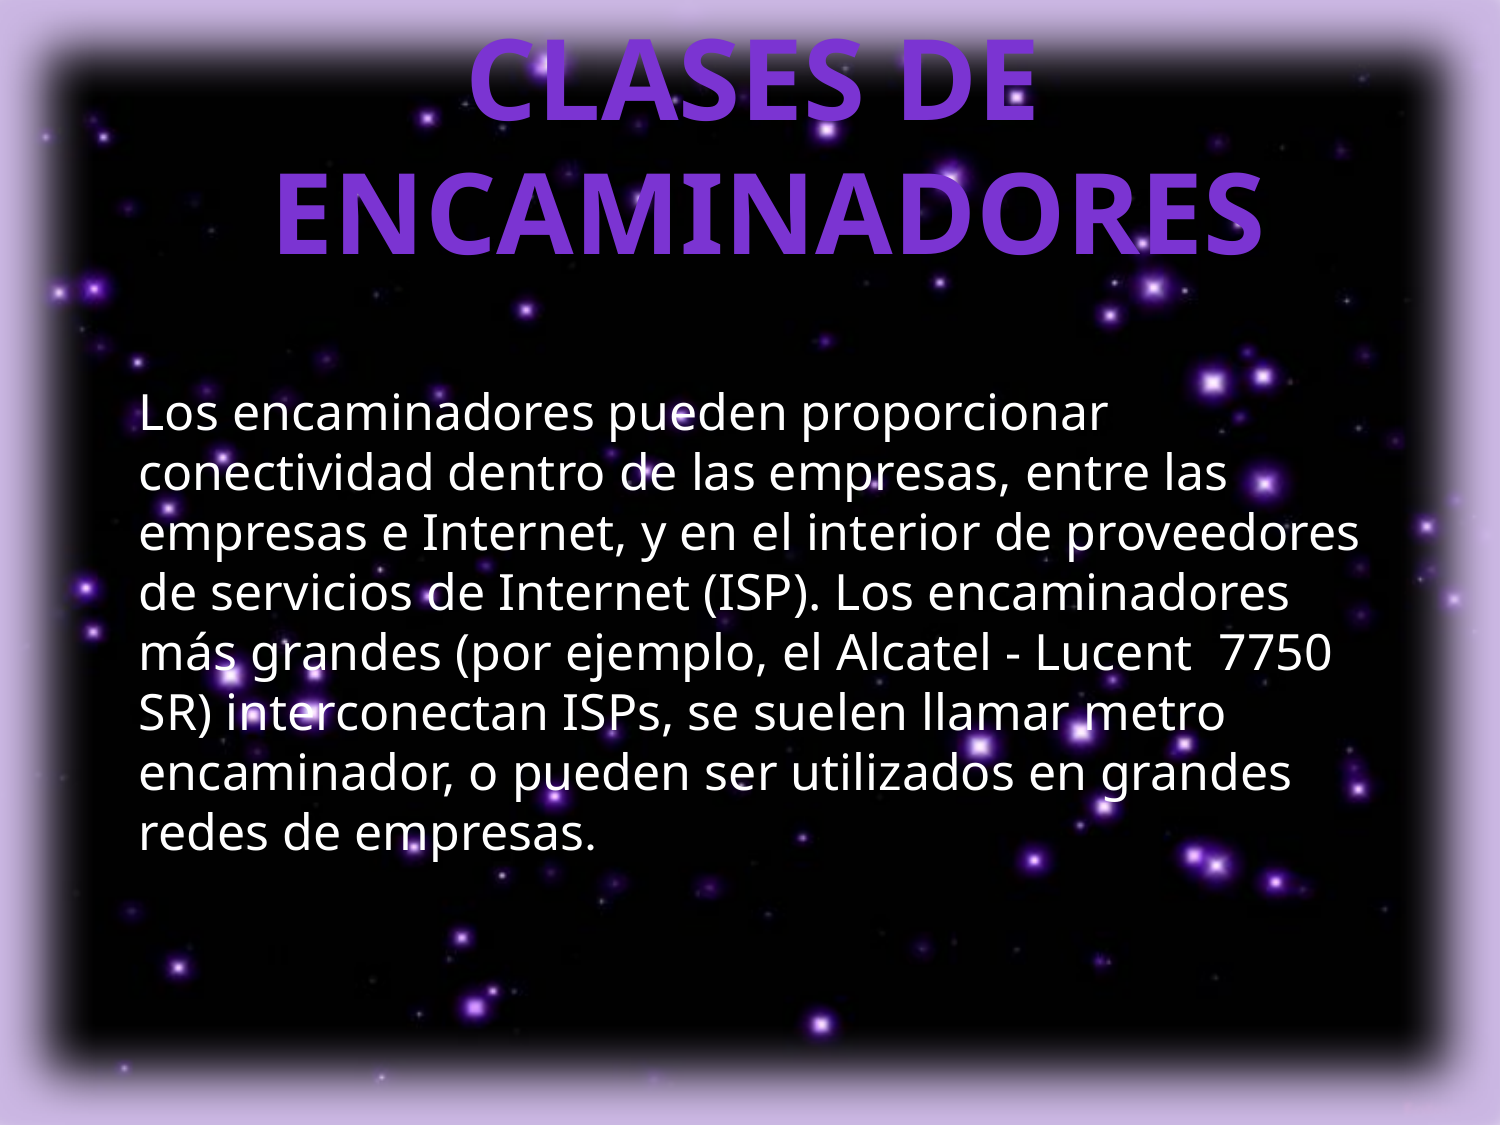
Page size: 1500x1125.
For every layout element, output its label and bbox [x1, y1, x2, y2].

list [0, 0, 1500, 1125]
